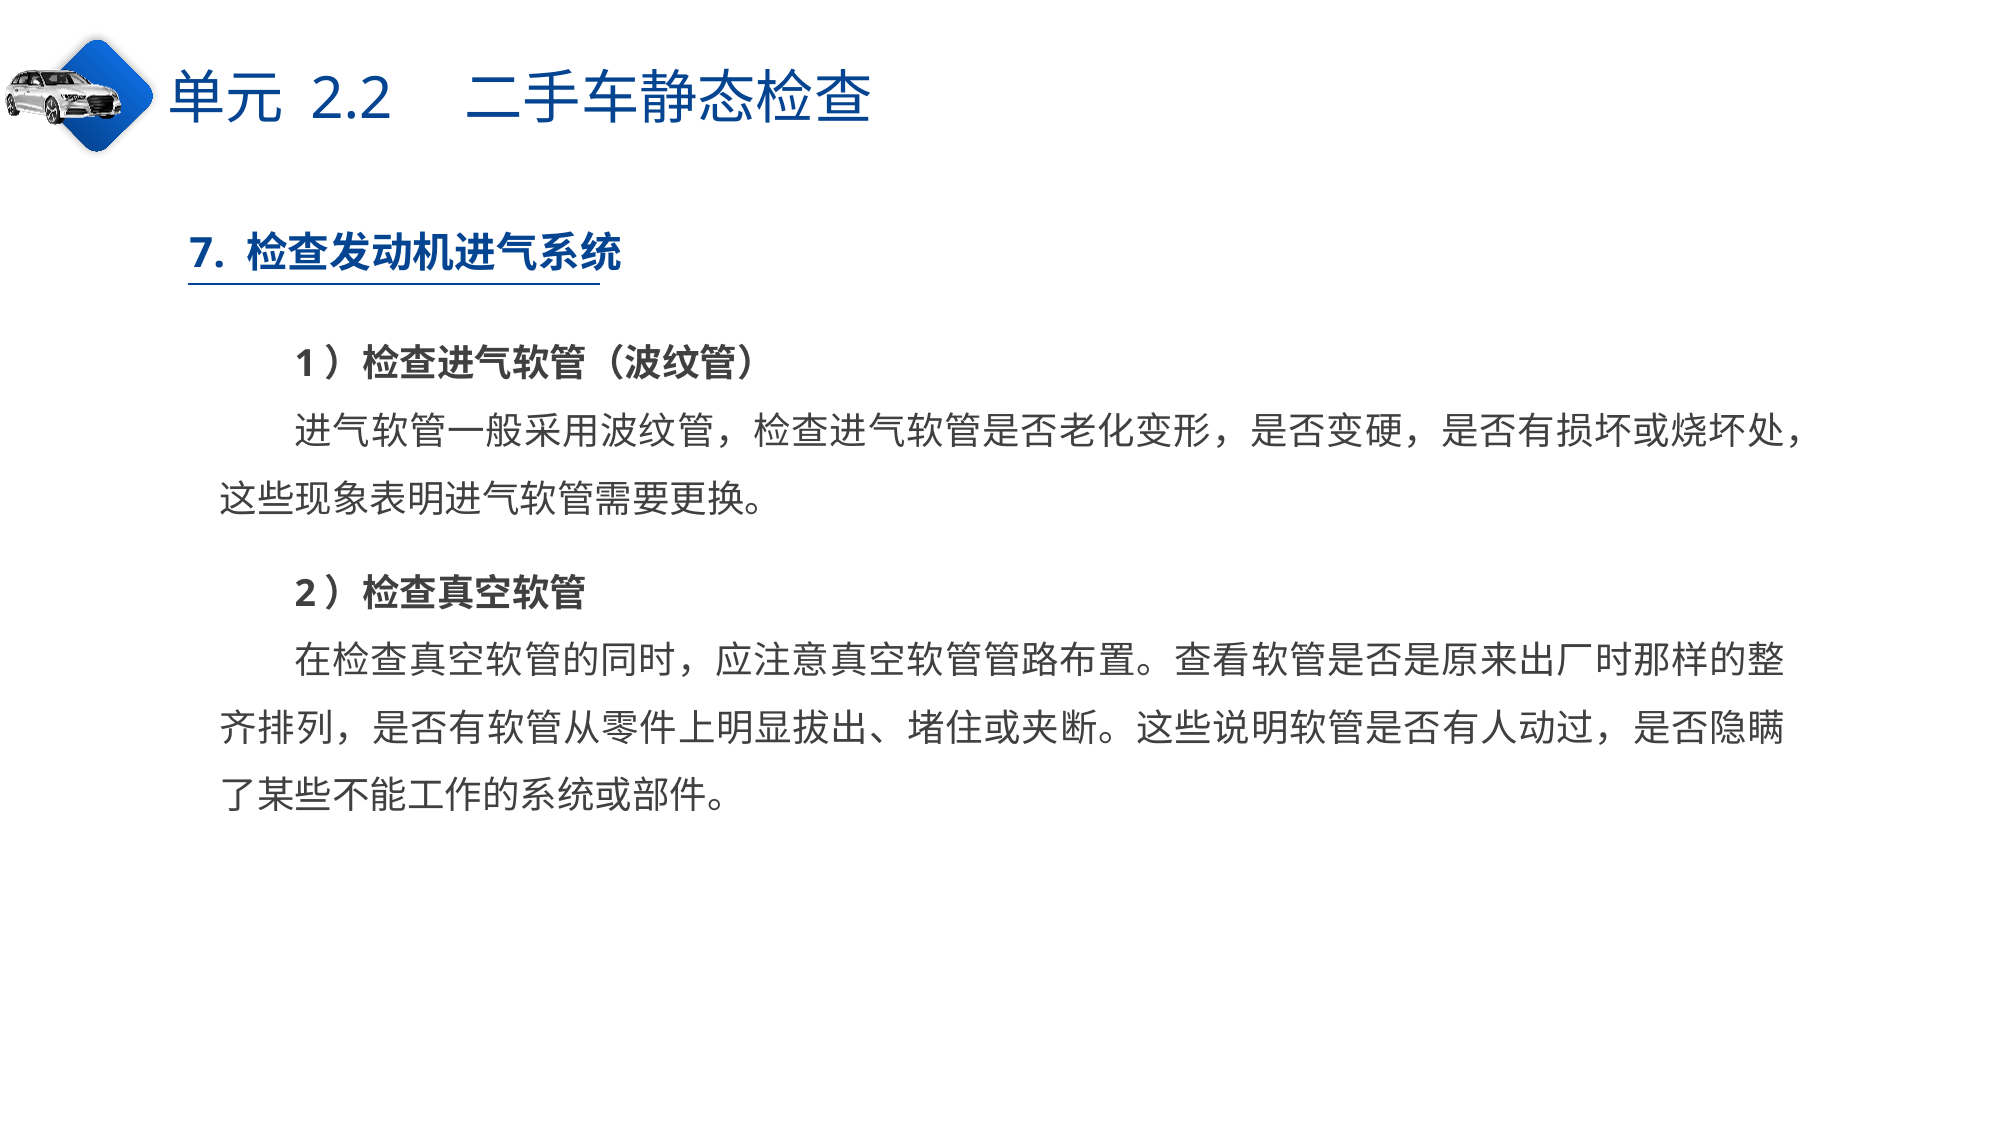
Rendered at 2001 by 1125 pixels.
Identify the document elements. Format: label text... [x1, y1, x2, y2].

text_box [174, 217, 1330, 284]
text_box 2）检查真空软管 [204, 538, 1000, 621]
text_box 进气软管一般采用波纹管，检查进气软管是否老化变形，是否变硬，是否有损坏或烧坏处，这些现象表明进气软管需要更换。 [204, 377, 1800, 527]
text_box 在检查真空软管的同时，应注意真空软管管路布置。查看软管是否是原来出厂时那样的整齐排列，是否有软管从零件上明显拔出、堵住或夹断。这些说明软管是否有人动过，是否隐瞒了某些不能工作的系统或部件。 [204, 606, 1800, 824]
text_box 单元 2.2 二手车静态检查 [152, 52, 888, 138]
picture [0, 31, 125, 157]
text_box 1）检查进气软管（波纹管） [204, 308, 1000, 391]
